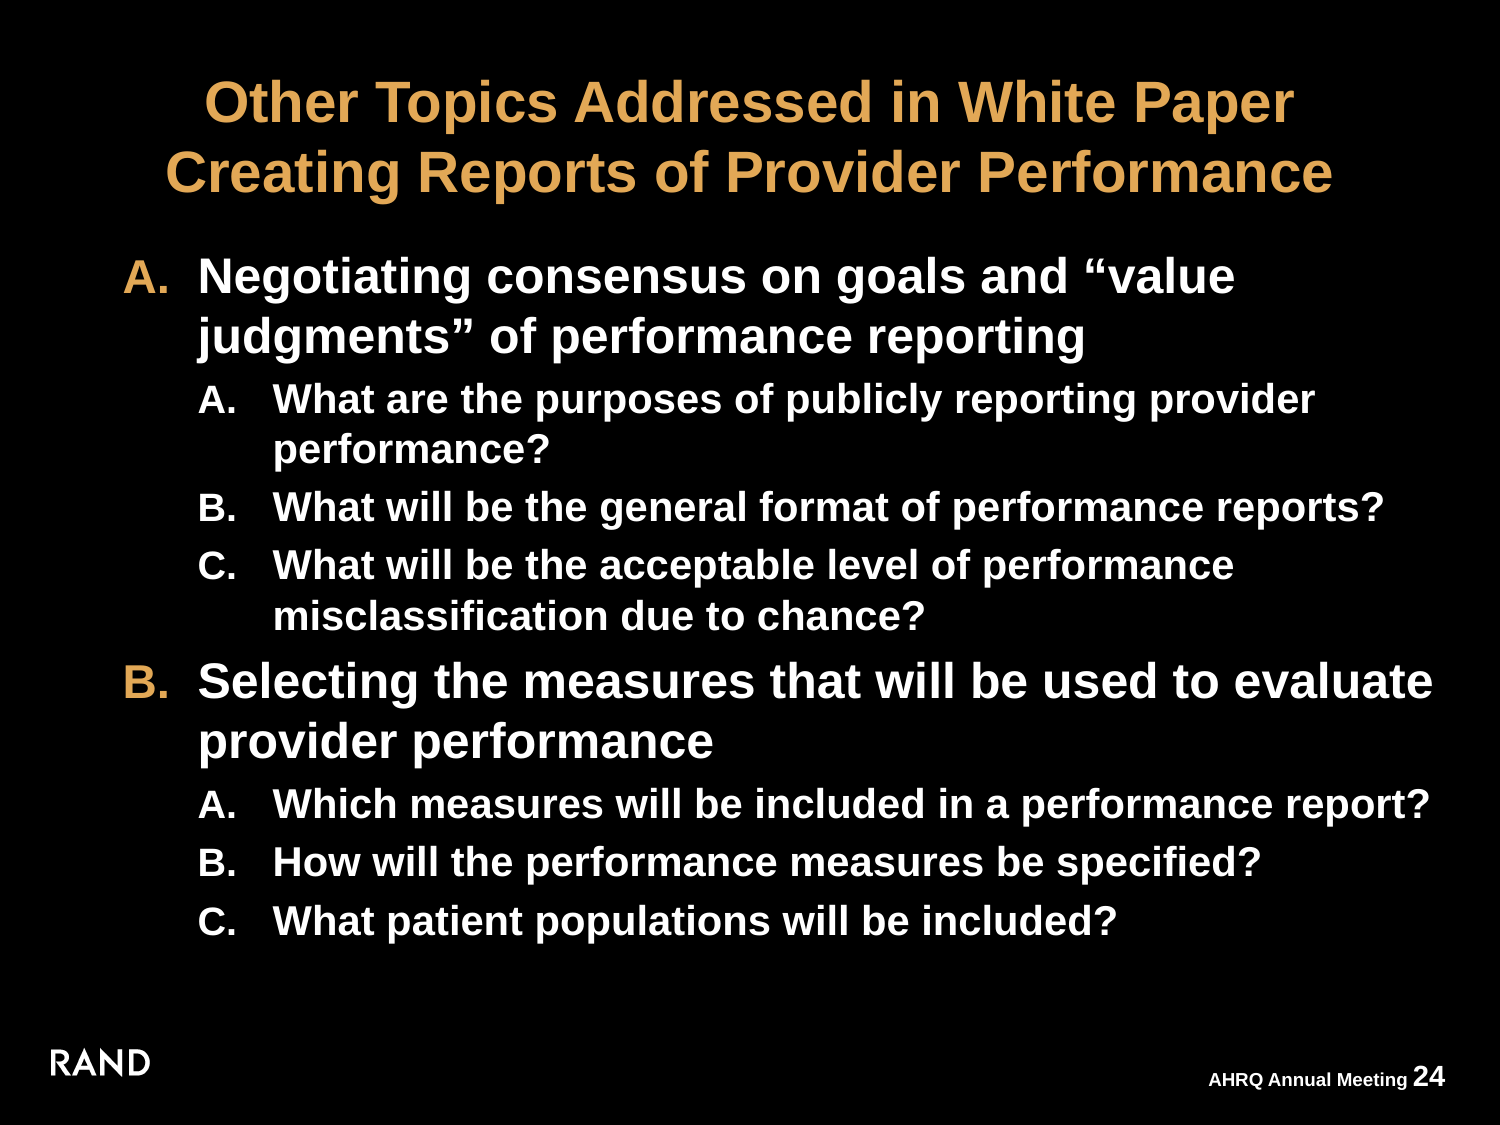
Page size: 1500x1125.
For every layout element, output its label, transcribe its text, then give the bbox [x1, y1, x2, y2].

list Negotiating consensus on goals and “value judgments” of performance reporting What are the purposes of publicly reporting provider performance? What will be the general format of performance reports? What will be the acceptable level of performance misclassification due to chance? Selecting the measures that will be used to evaluate provider performance Which measures will be included in a performance report? How will the performance measures be specified? What patient populations will be included? [122, 242, 1444, 1055]
title Other Topics Addressed in White Paper Creating Reports of Provider Performance [0, 63, 1500, 165]
picture [50, 1046, 151, 1077]
